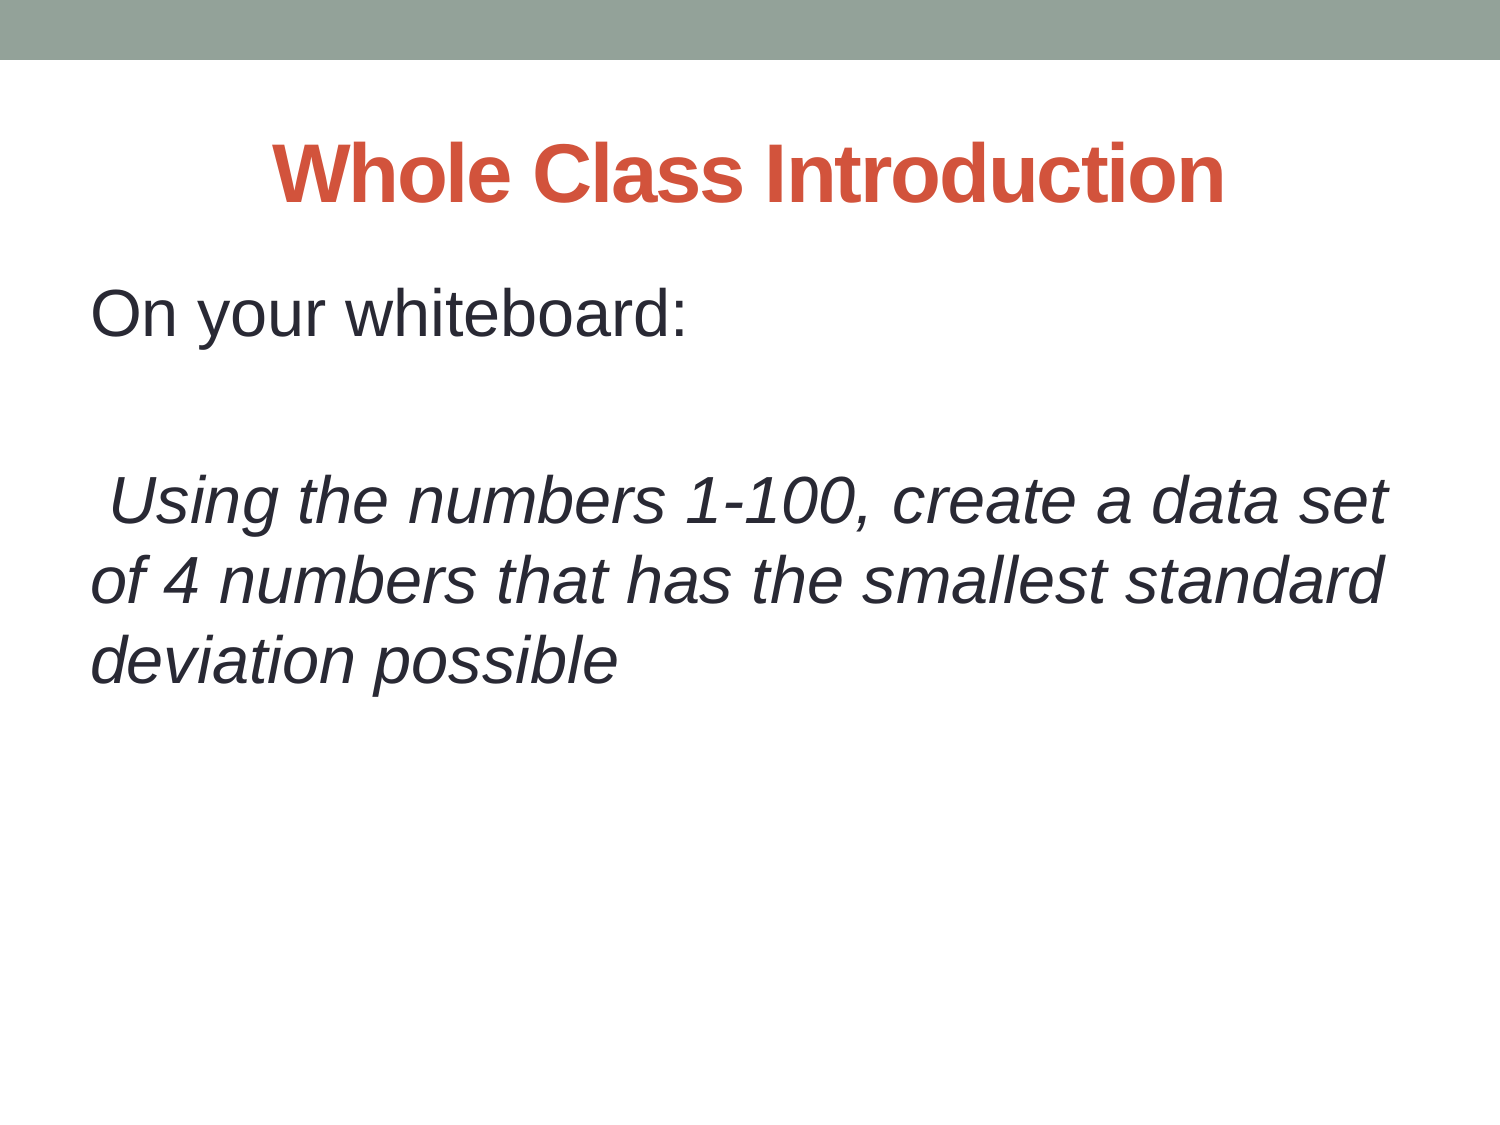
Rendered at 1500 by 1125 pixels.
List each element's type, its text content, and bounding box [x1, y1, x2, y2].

title Whole Class Introduction [75, 87, 1425, 250]
list On your whiteboard: Using the numbers 1-100, create a data set of 4 numbers that has the smallest standard deviation possible [75, 262, 1425, 1063]
